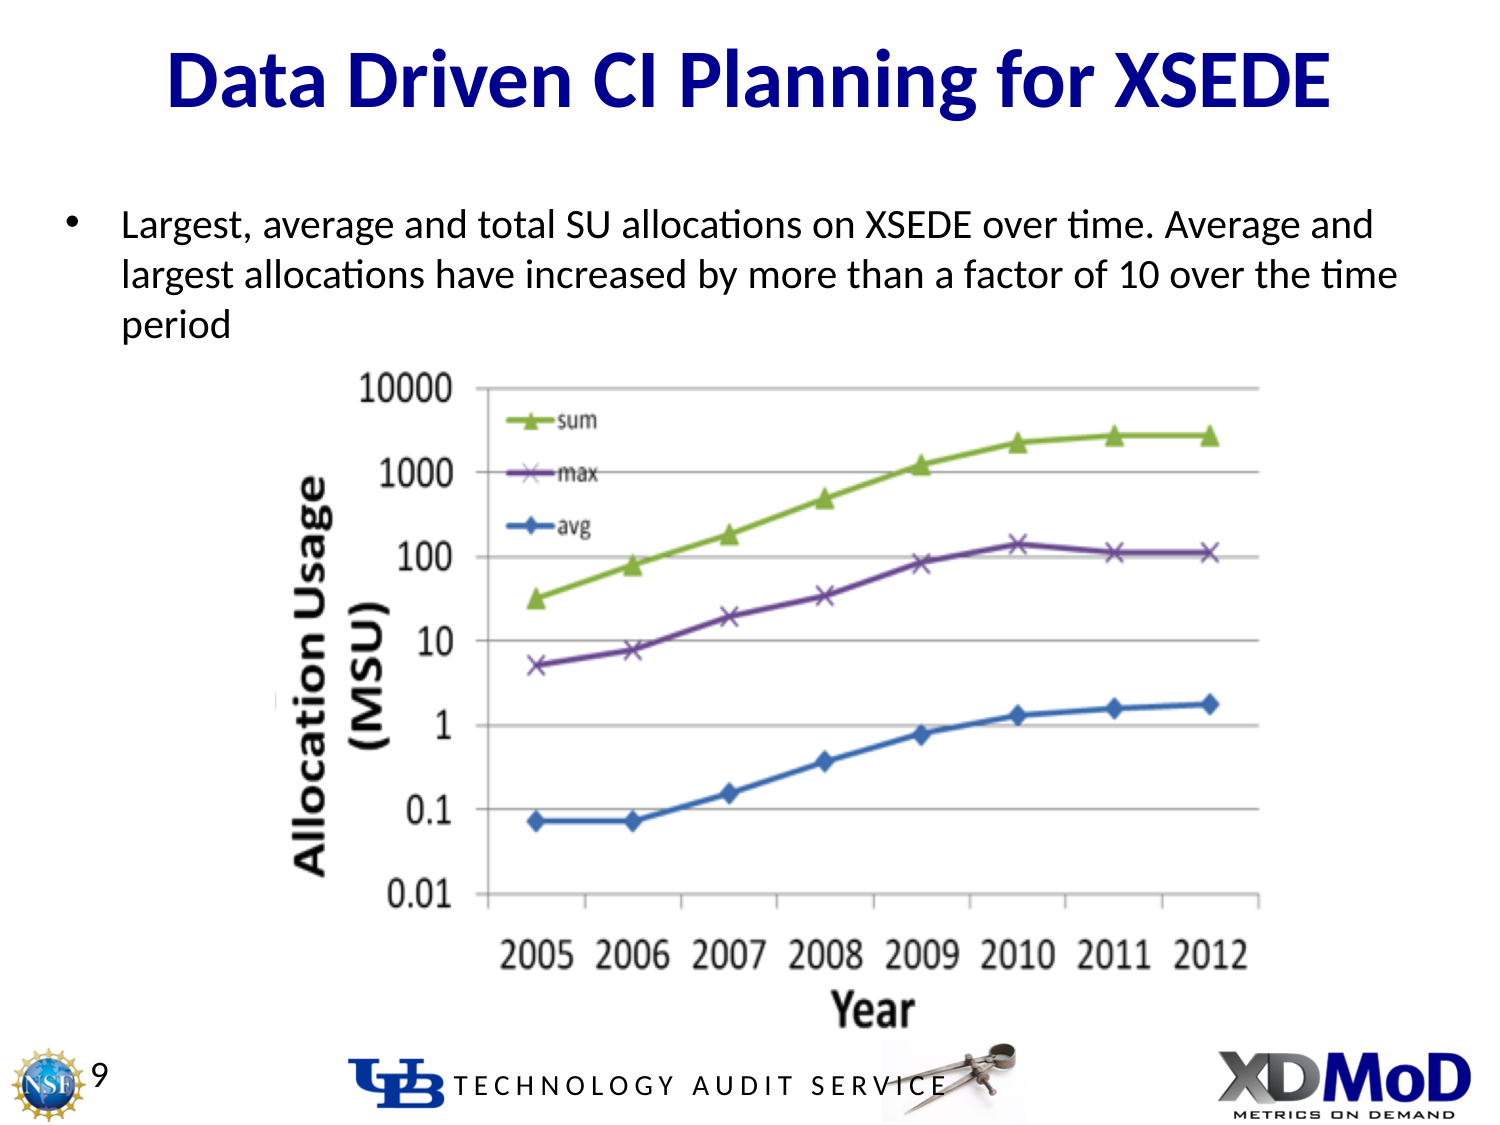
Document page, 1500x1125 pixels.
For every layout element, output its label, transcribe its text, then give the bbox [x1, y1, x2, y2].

picture [274, 363, 1263, 1122]
picture [10, 1046, 87, 1123]
picture [340, 1054, 449, 1114]
list Largest, average and total SU allocations on XSEDE over time. Average and largest allocations have increased by more than a factor of 10 over the time period [50, 188, 1463, 314]
title Data Driven CI Planning for XSEDE [0, 7, 1500, 141]
slide_number 9 [75, 1042, 425, 1103]
picture [1214, 1043, 1475, 1125]
